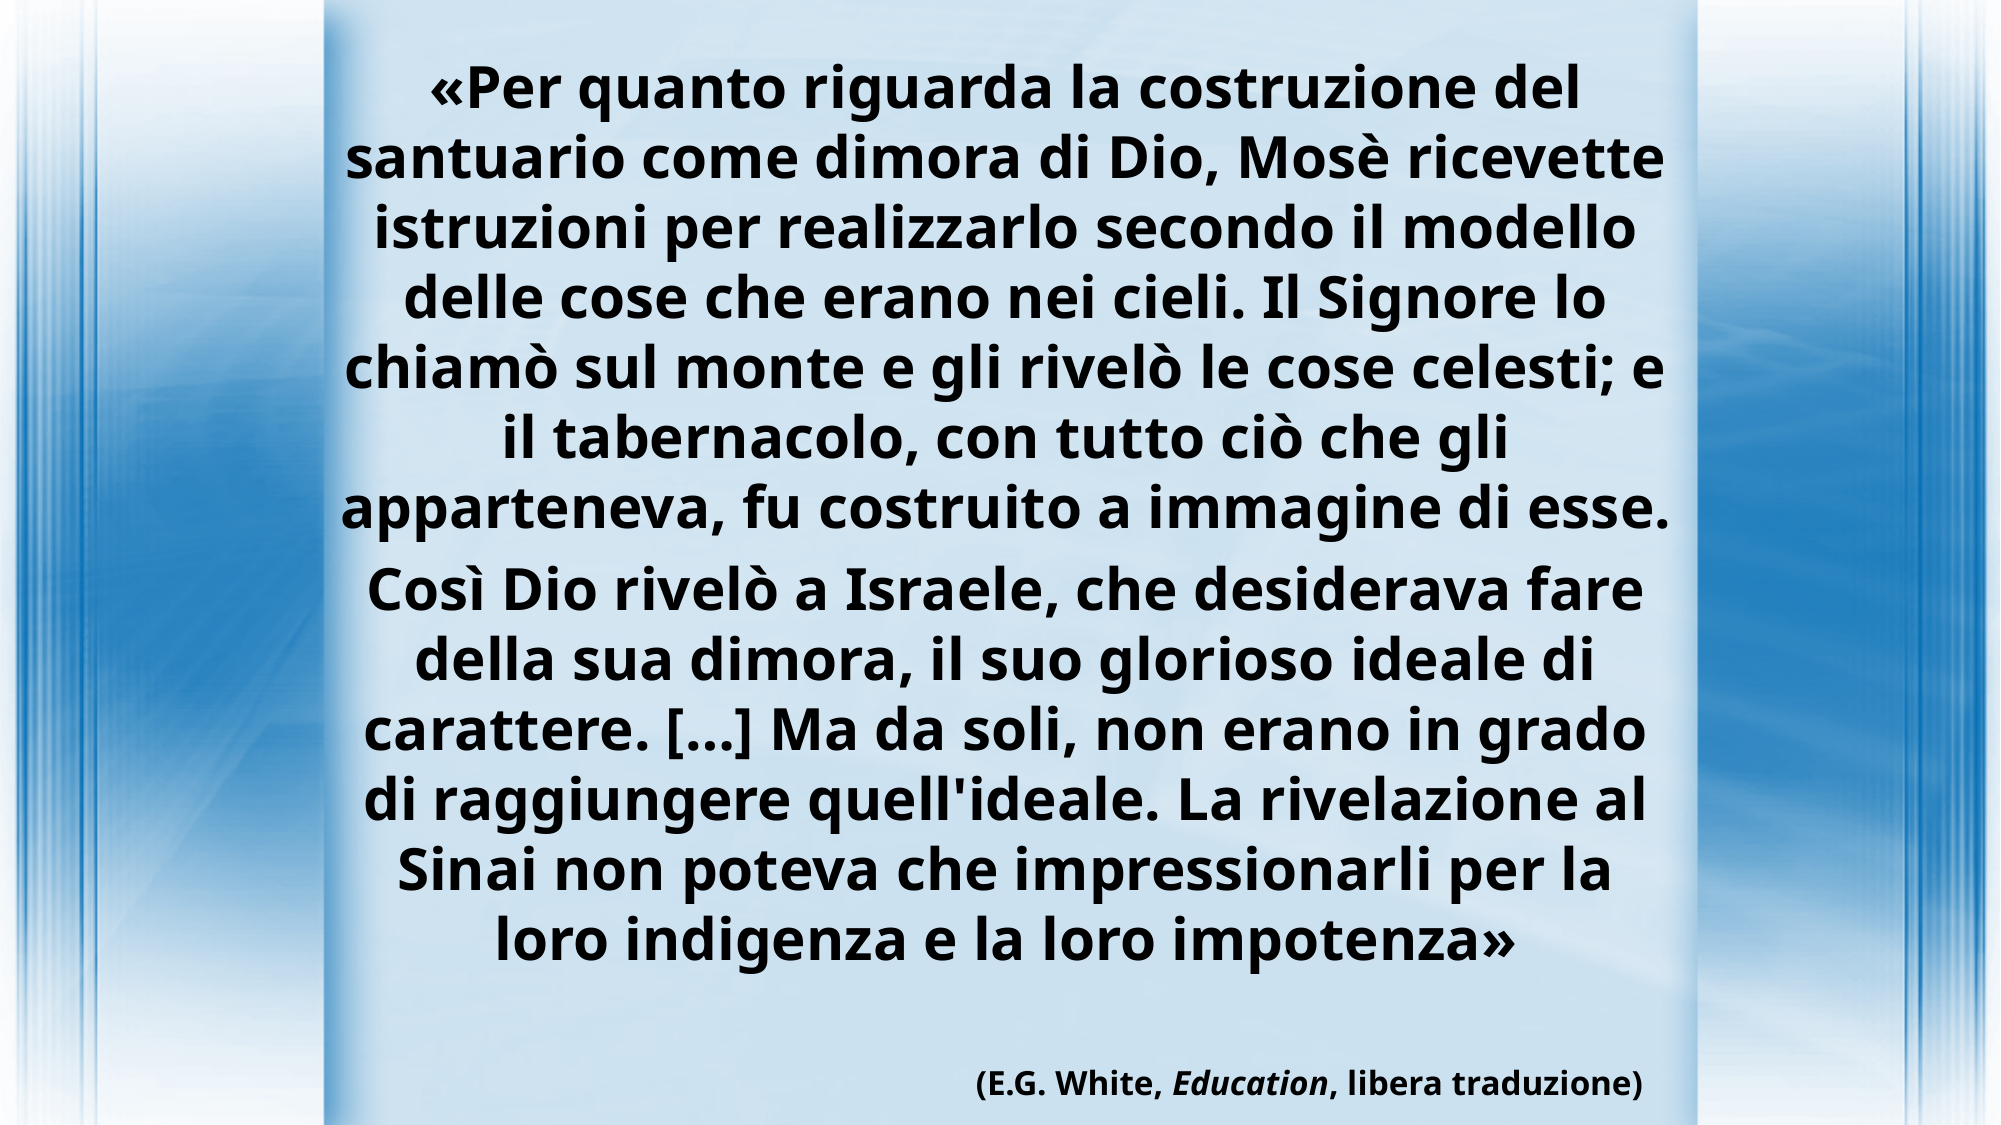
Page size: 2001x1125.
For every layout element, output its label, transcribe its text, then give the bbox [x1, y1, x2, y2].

text_box «Per quanto riguarda la costruzione del santuario come dimora di Dio, Mosè ricevette istruzioni per realizzarlo secondo il modello delle cose che erano nei cieli. Il Signore lo chiamò sul monte e gli rivelò le cose celesti; e il tabernacolo, con tutto ciò che gli apparteneva, fu costruito a immagine di esse. Così Dio rivelò a Israele, che desiderava fare della sua dimora, il suo glorioso ideale di carattere. […] Ma da soli, non erano in grado di raggiungere quell'ideale. La rivelazione al Sinai non poteva che impressionarli per la loro indigenza e la loro impotenza» [320, 42, 1691, 980]
text_box (E.G. White, Education, libera traduzione) [961, 1054, 1658, 1110]
